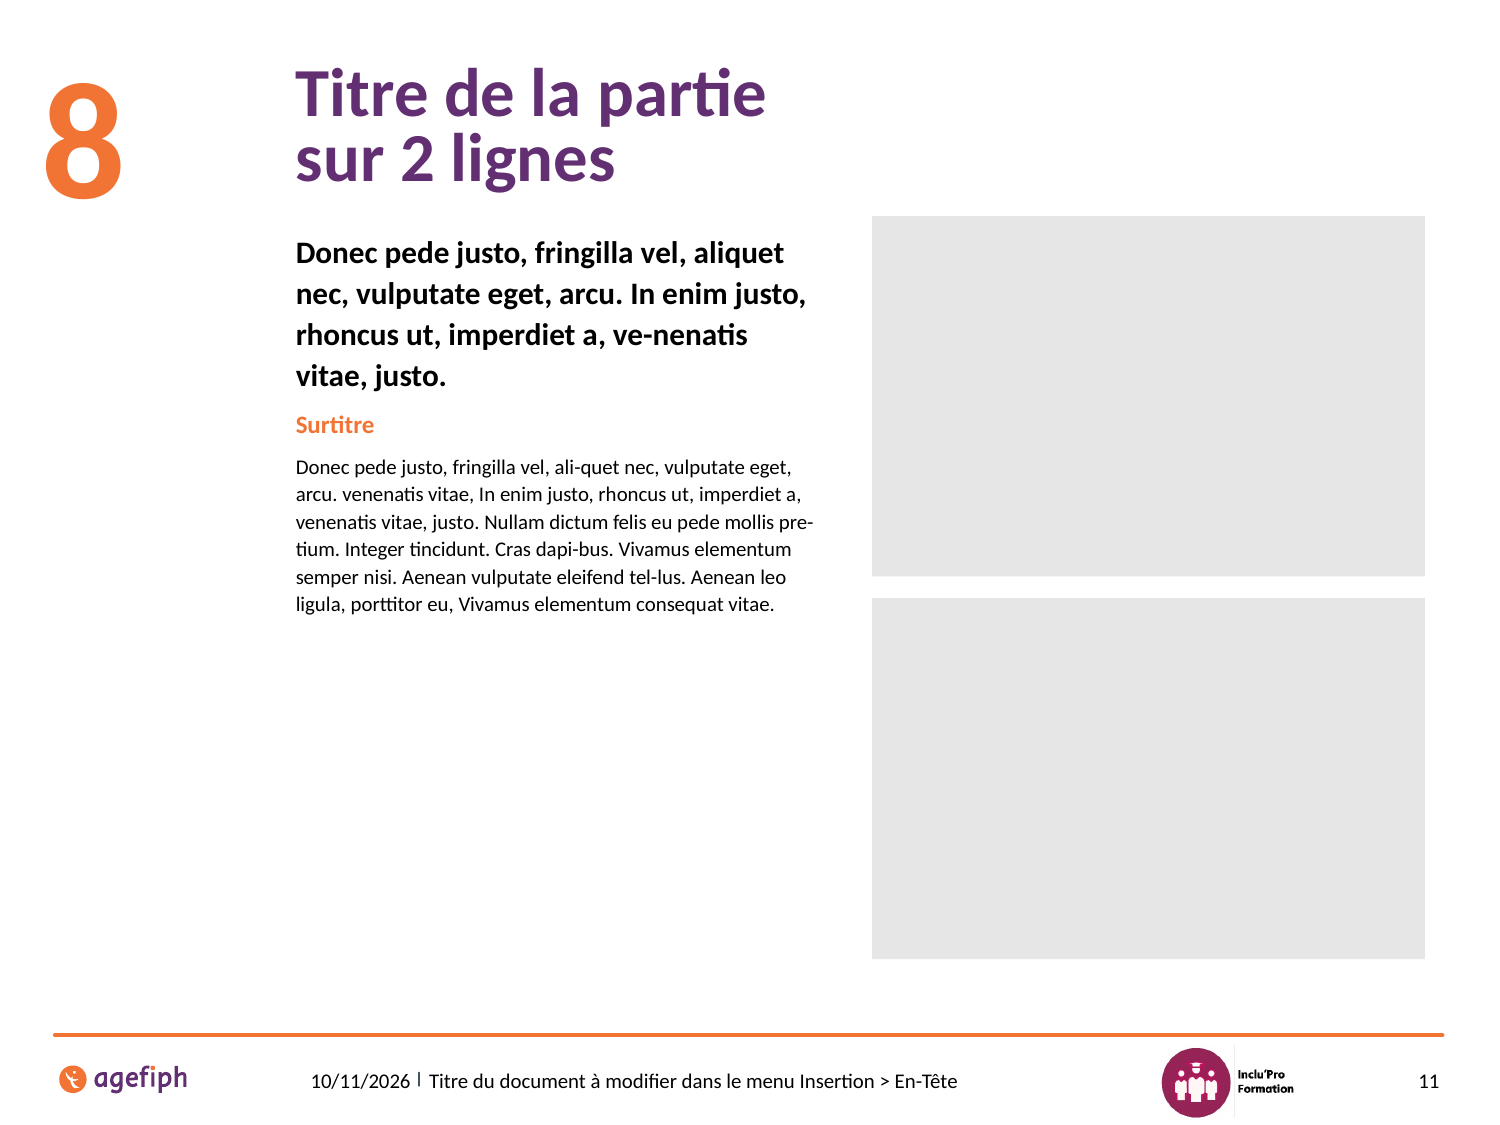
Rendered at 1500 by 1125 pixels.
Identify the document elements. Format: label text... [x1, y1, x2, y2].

text_box [871, 597, 1426, 960]
picture [1159, 1045, 1328, 1051]
text_box [871, 215, 1426, 577]
picture [1159, 1111, 1328, 1120]
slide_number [254, 1051, 414, 1111]
list Donec pede justo, fringilla vel, aliquet nec, vulputate eget, arcu. In enim justo, rhoncus ut, imperdiet a, ve-nenatis vitae, justo. Surtitre Donec pede justo, fringilla vel, ali-quet nec, vulputate eget, arcu. venenatis vitae, In enim justo, rhoncus ut, imperdiet a, venenatis vitae, justo. Nullam dictum felis eu pede mollis pre-tium. Integer tincidunt. Cras dapi-bus. Vivamus elementum semper nisi. Aenean vulputate eleifend tel-lus. Aenean leo ligula, porttitor eu, Vivamus elementum consequat vitae. [280, 220, 836, 1014]
slide_number 11 [1116, 1051, 1455, 1111]
footer Titre du document à modifier dans le menu Insertion > En-Tête [414, 1051, 1086, 1111]
title Titre de la partie sur 2 lignes [280, 71, 1427, 187]
list 8 [41, 43, 249, 201]
